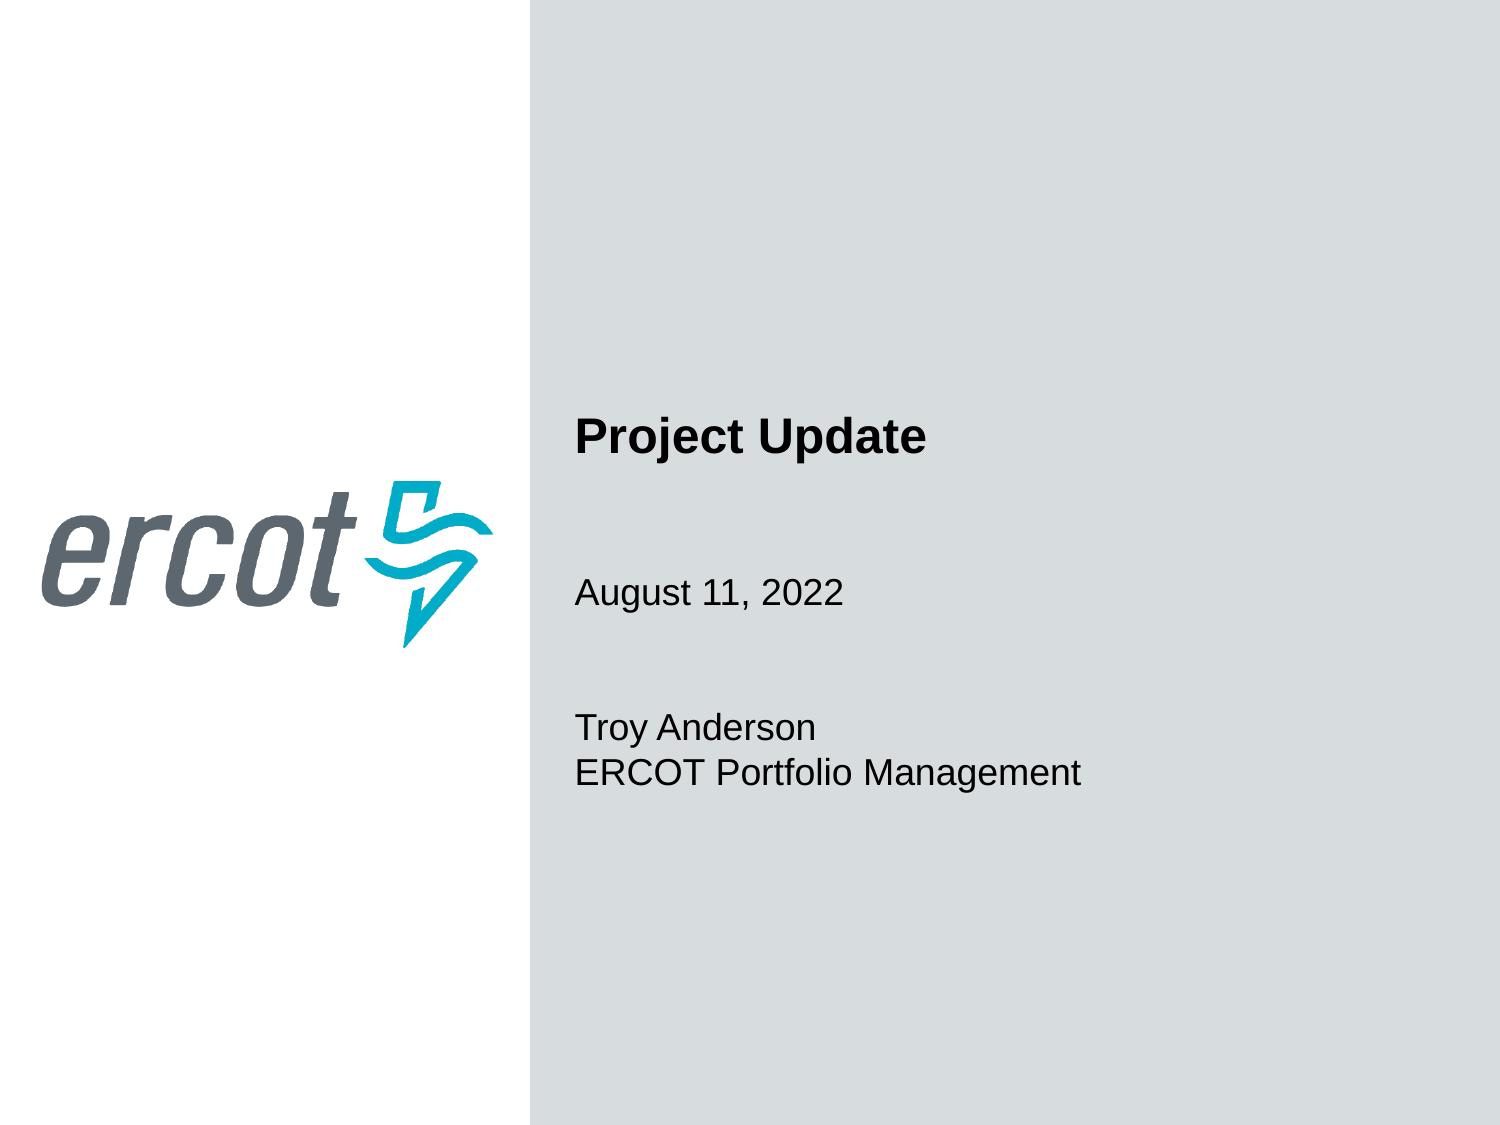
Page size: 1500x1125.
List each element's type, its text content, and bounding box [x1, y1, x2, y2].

text_box Project Update August 11, 2022 Troy Anderson ERCOT Portfolio Management [559, 395, 1486, 801]
picture [32, 471, 501, 654]
